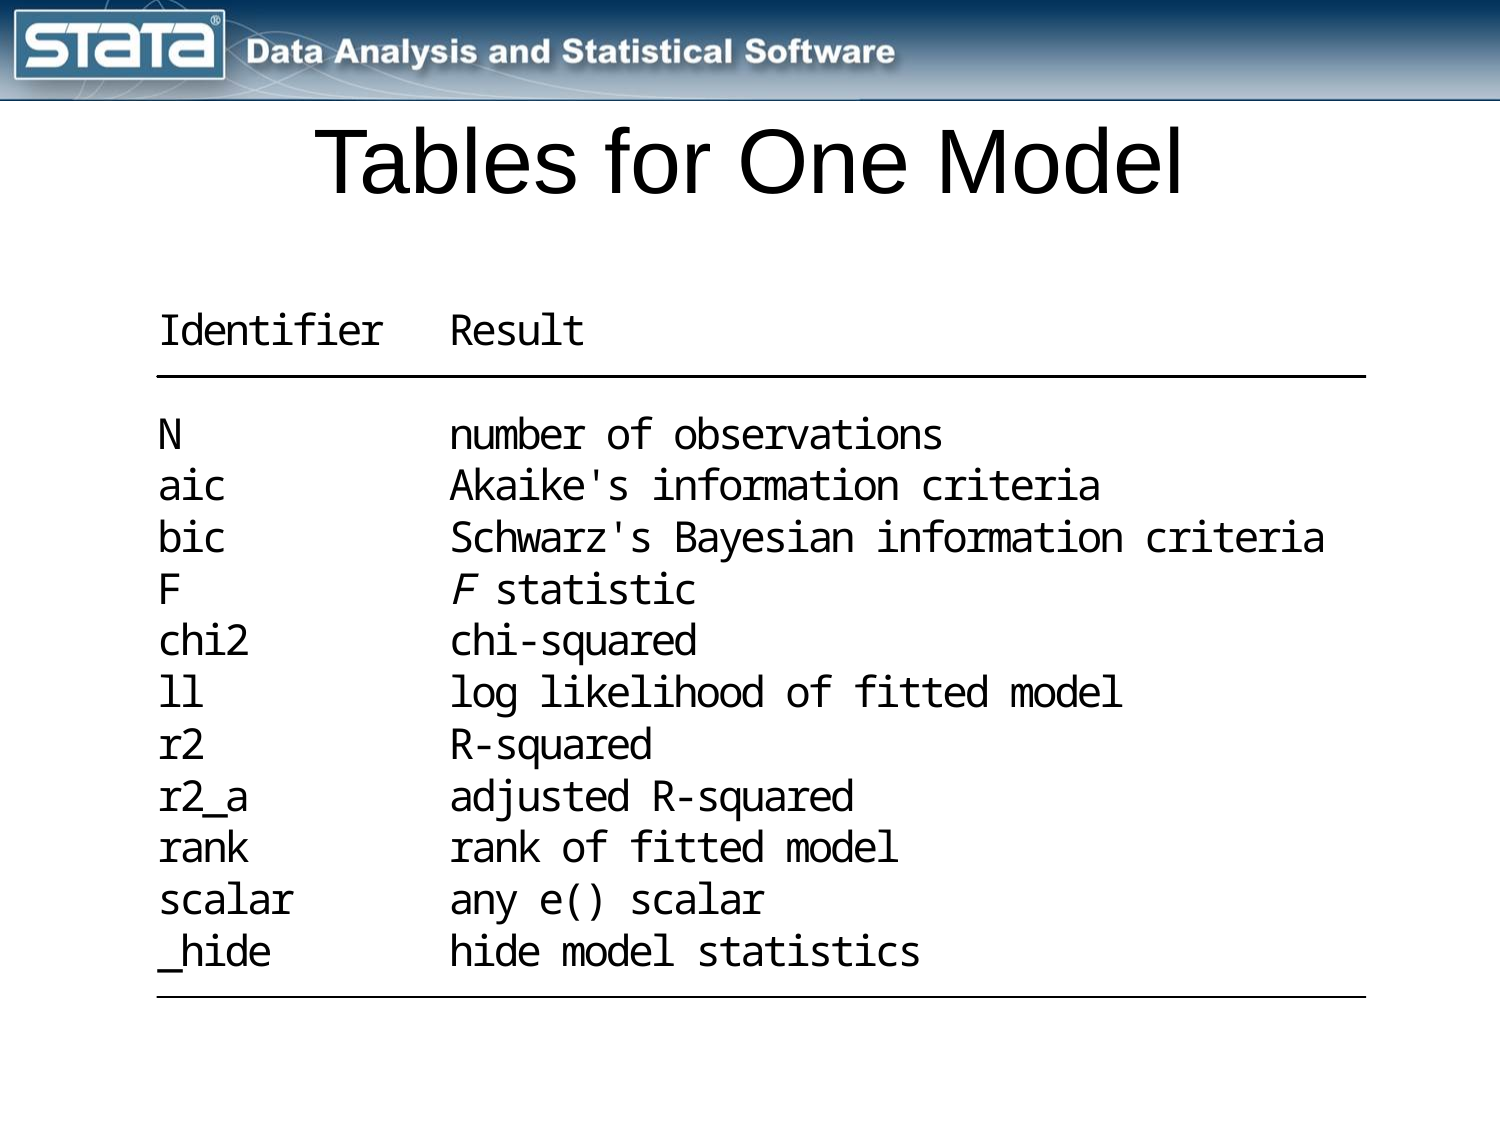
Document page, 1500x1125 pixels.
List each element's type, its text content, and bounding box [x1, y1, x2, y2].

title Tables for One Model [0, 108, 1500, 213]
picture [0, 0, 1500, 102]
picture [112, 299, 1367, 1025]
